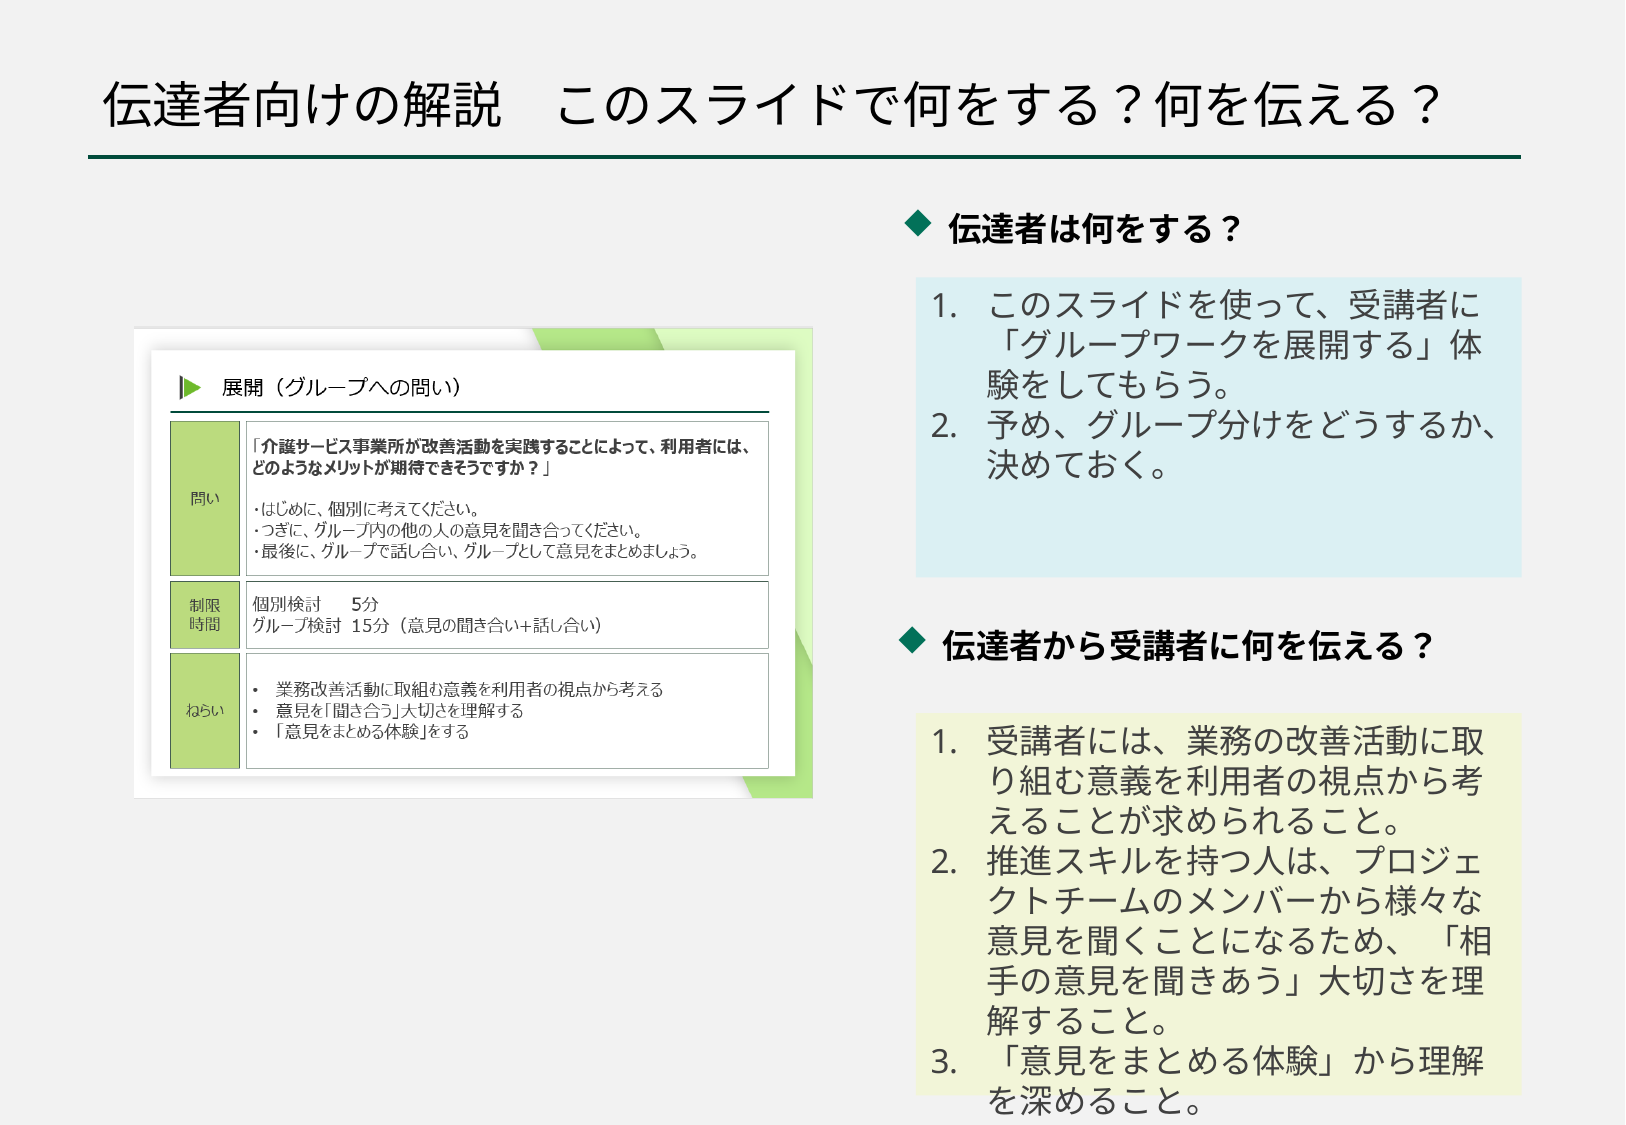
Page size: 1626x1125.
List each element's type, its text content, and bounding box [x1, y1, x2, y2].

picture [134, 326, 813, 799]
list 受講者には、業務の改善活動に取り組む意義を利用者の視点から考えることが求められること。 推進スキルを持つ人は、プロジェクトチームのメンバーから様々な意見を聞くことになるため、 「相手の意見を聞きあう」大切さを理解すること。 「意見をまとめる体験」から理解を深めること。 [915, 713, 1522, 1096]
list このスライドを使って、受講者に「グループワークを展開する」体験をしてもらう。 予め、グループ分けをどうするか、決めておく。 [915, 277, 1522, 578]
